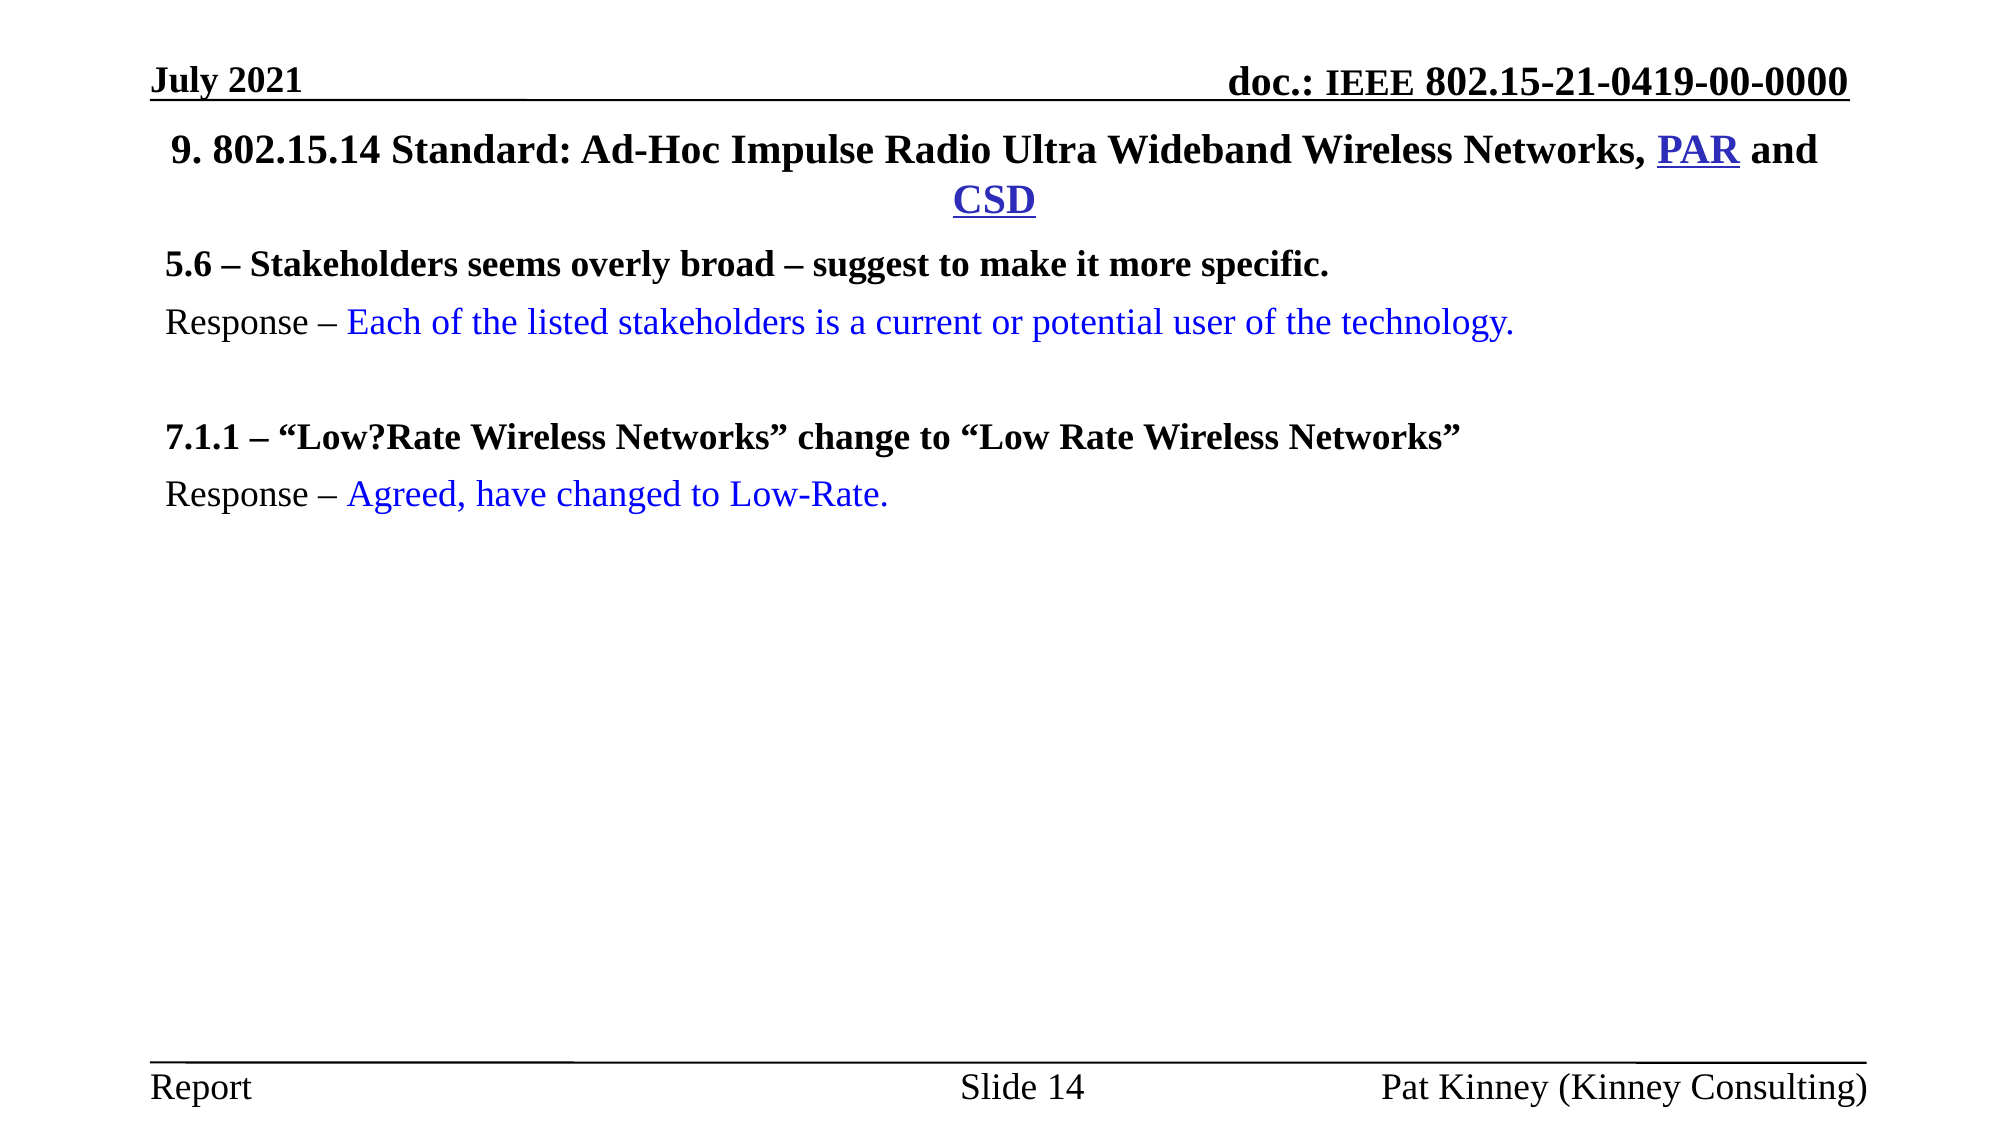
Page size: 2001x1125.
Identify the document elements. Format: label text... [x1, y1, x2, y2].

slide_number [149, 49, 431, 100]
slide_number Slide 14 [950, 1061, 1095, 1125]
list 5.6 – Stakeholders seems overly broad – suggest to make it more specific. Response – Each of the listed stakeholders is a current or potential user of the technology. 7.1.1 – “Low?Rate Wireless Networks” change to “Low Rate Wireless Networks” Response – Agreed, have changed to Low-Rate. [149, 231, 1850, 1063]
title 9. 802.15.14 Standard: Ad-Hoc Impulse Radio Ultra Wideband Wireless Networks, PAR and CSD [149, 101, 1850, 231]
text_box Pat Kinney (Kinney Consulting) [1330, 1062, 1869, 1122]
